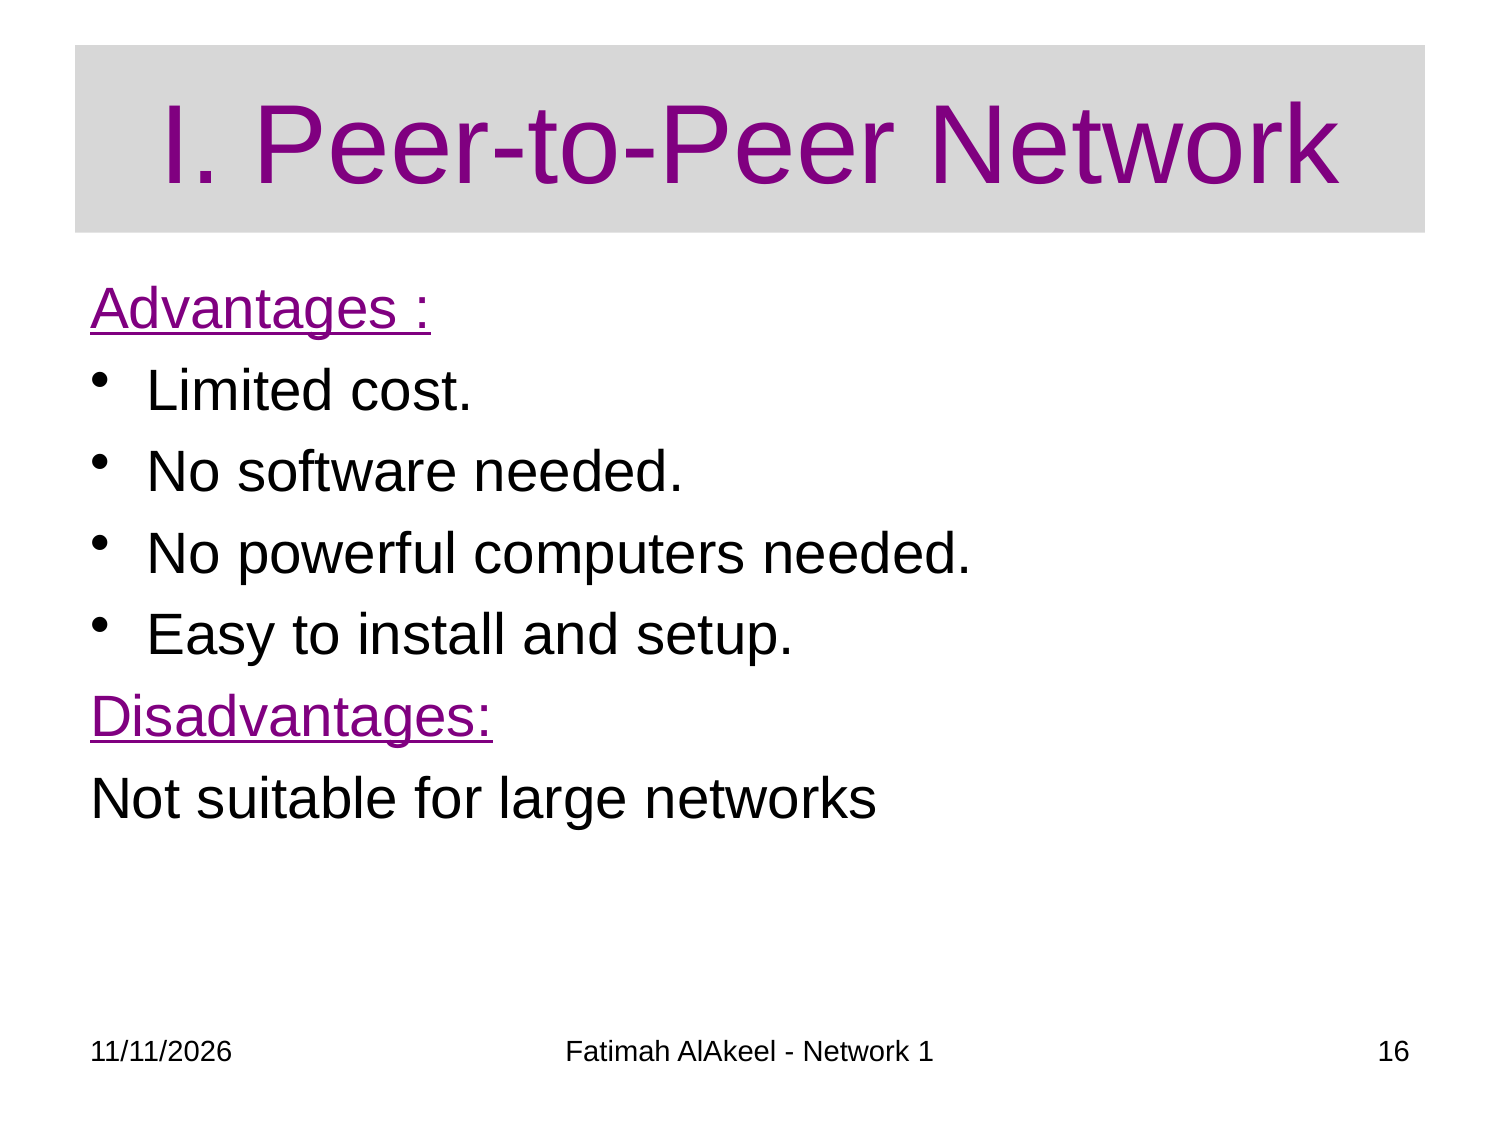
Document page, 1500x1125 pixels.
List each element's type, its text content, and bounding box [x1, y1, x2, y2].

title I. Peer-to-Peer Network [74, 44, 1426, 233]
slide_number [74, 1024, 426, 1103]
footer Fatimah AlAkeel - Network 1 [512, 1024, 988, 1103]
list Advantages : Limited cost. No software needed. No powerful computers needed. Easy to install and setup. Disadvantages: Not suitable for large networks [74, 262, 1426, 1006]
slide_number 16 [1074, 1024, 1426, 1103]
